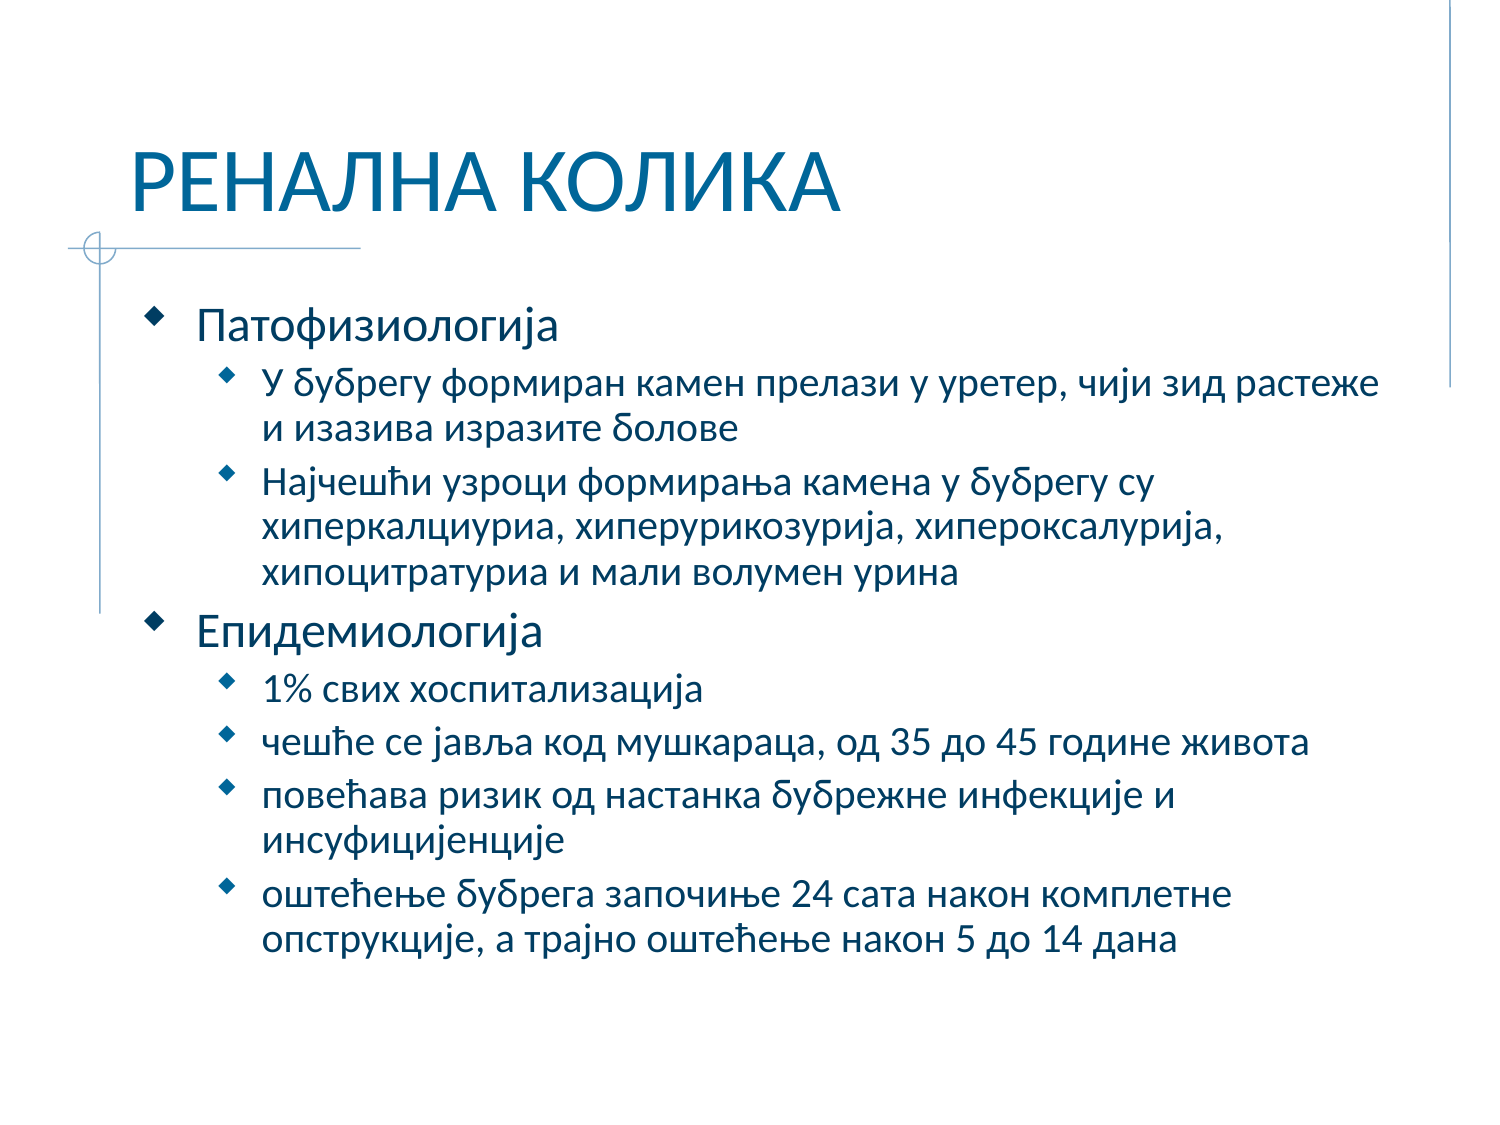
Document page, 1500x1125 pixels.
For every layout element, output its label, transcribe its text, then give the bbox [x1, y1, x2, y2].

list Патофизиологија У бубрегу формиран камен прелази у уретер, чији зид растеже и изазива изразите болове Најчешћи узроци формирања камена у бубрегу су хиперкалциуриа, хиперурикозурија, хипероксалурија, хипоцитратуриа и мали волумен урина Епидемиологија 1% свих хоспитализација чешће се јавља код мушкараца, од 35 до 45 године живота повећава ризик од настанка бубрежне инфекције и инсуфицијенције оштећење бубрега започиње 24 сата након комплетне опструкције, а трајно оштећење након 5 до 14 дана [124, 290, 1400, 1026]
title РЕНАЛНА КОЛИКА [113, 49, 1436, 238]
